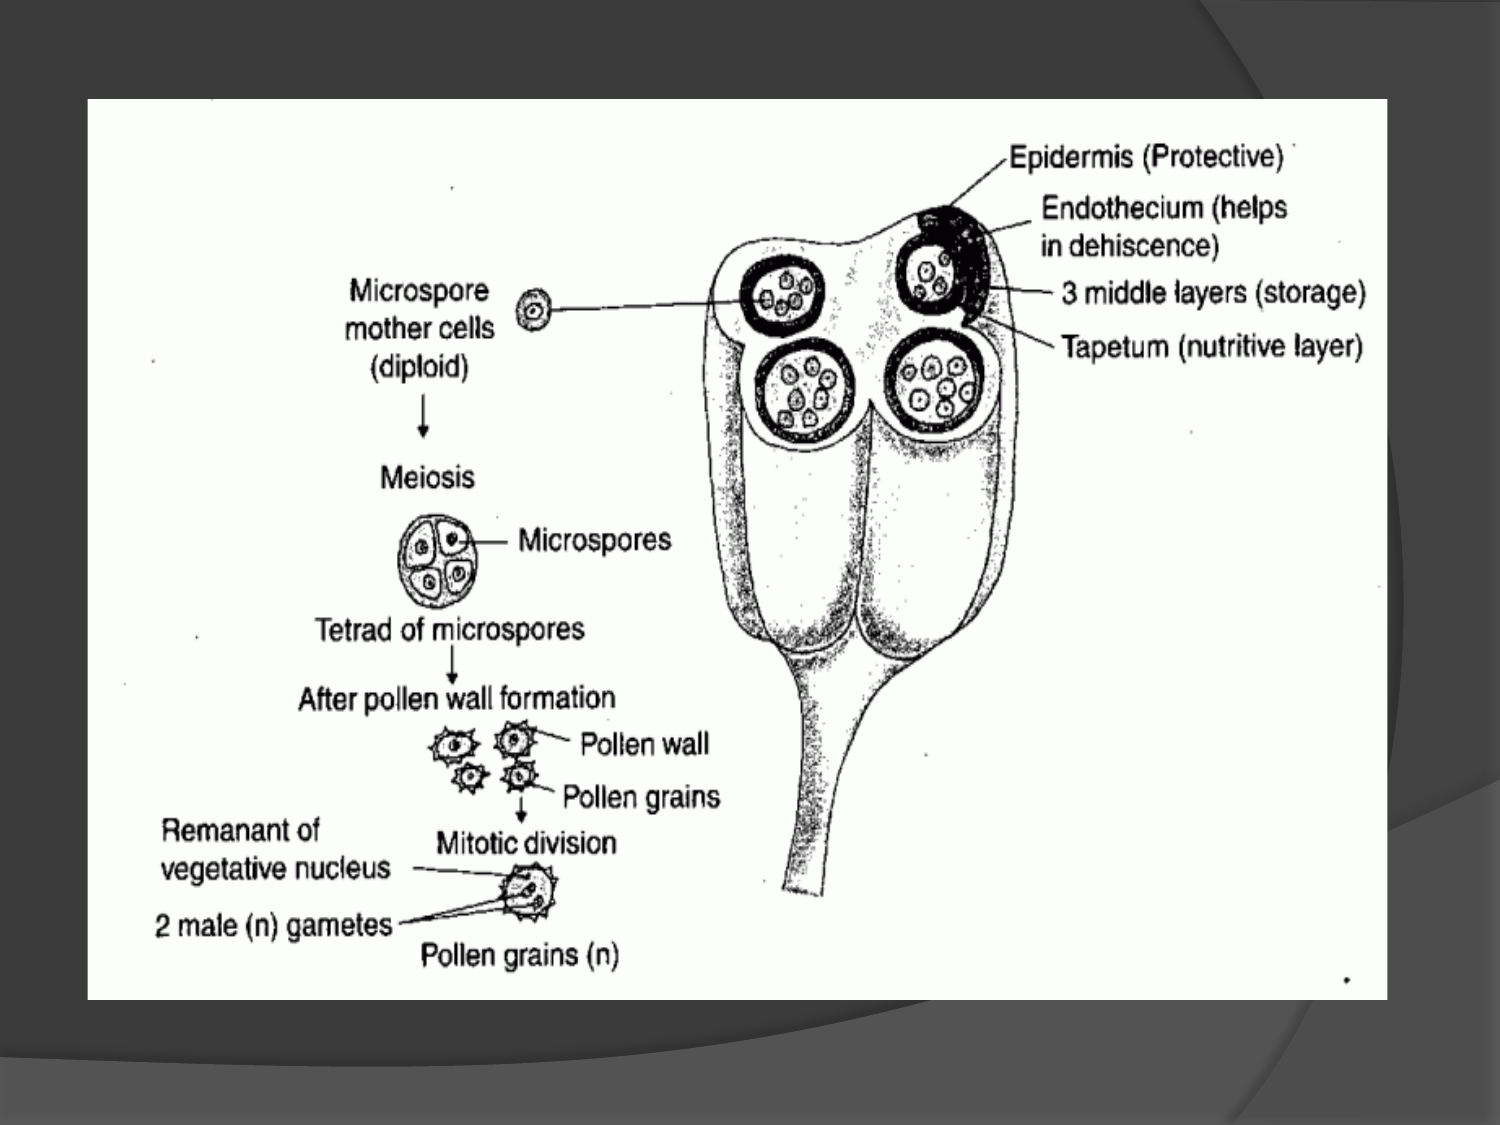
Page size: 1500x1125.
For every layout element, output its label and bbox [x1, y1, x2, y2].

picture [87, 99, 1388, 1001]
